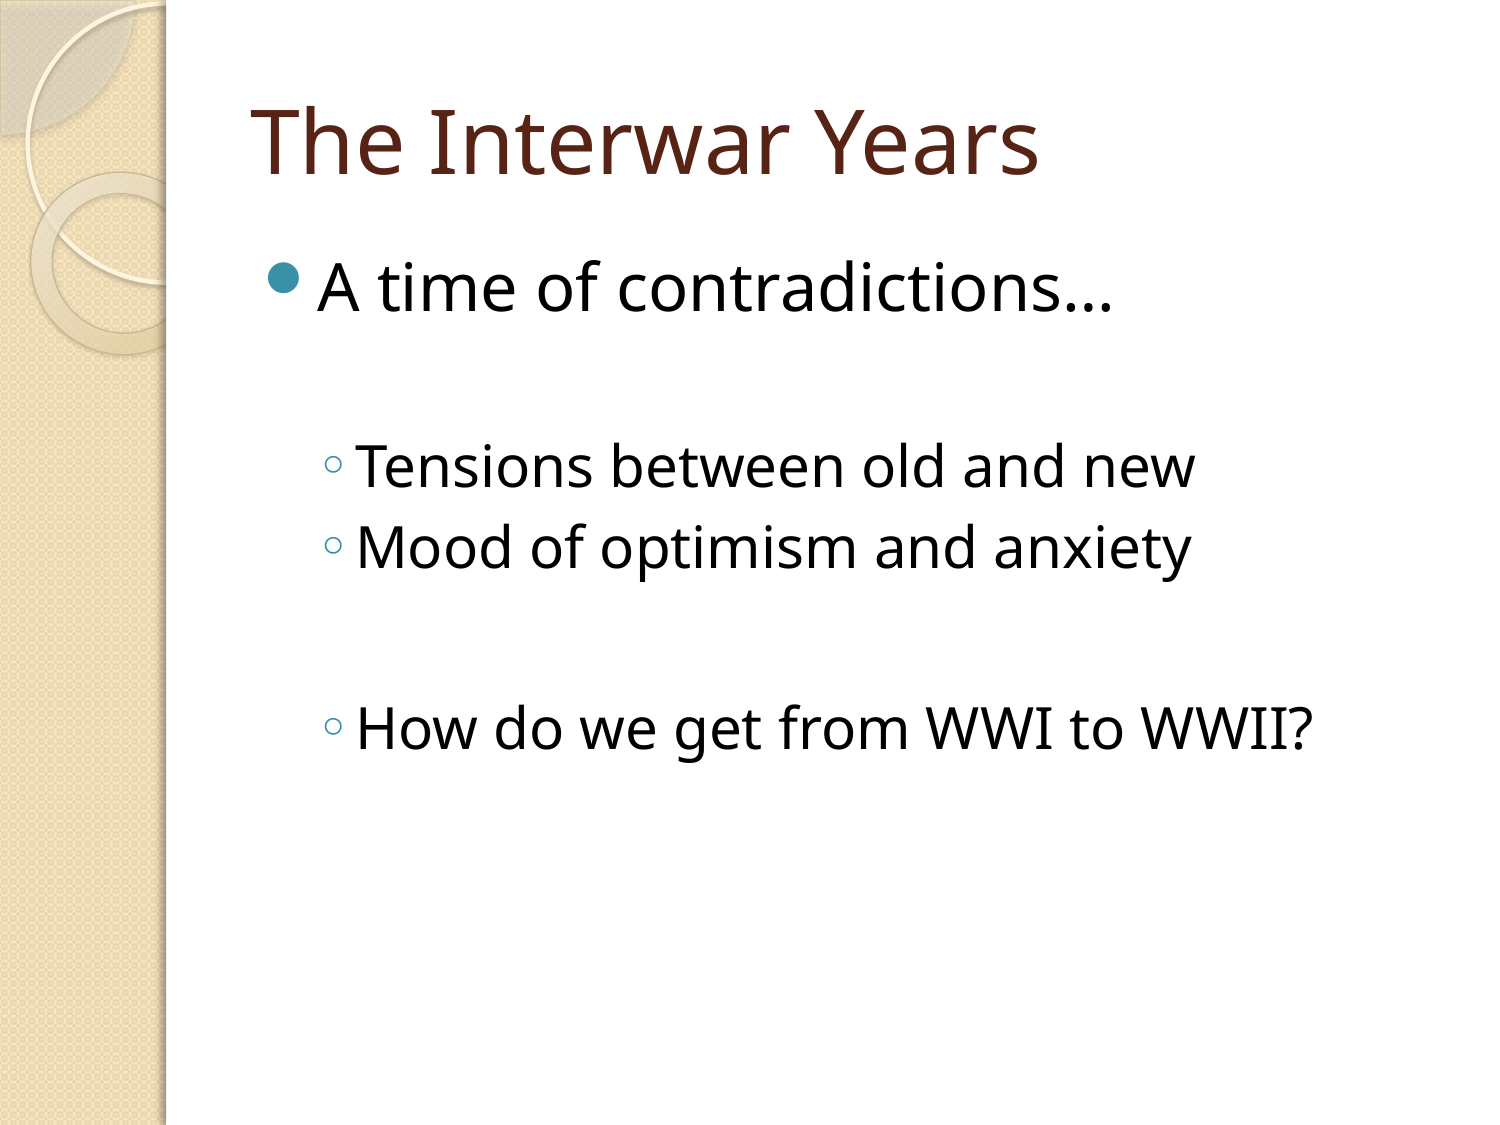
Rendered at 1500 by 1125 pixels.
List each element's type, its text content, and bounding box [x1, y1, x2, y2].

title The Interwar Years [235, 45, 1466, 233]
list A time of contradictions… Tensions between old and new Mood of optimism and anxiety How do we get from WWI to WWII? [235, 237, 1466, 1025]
